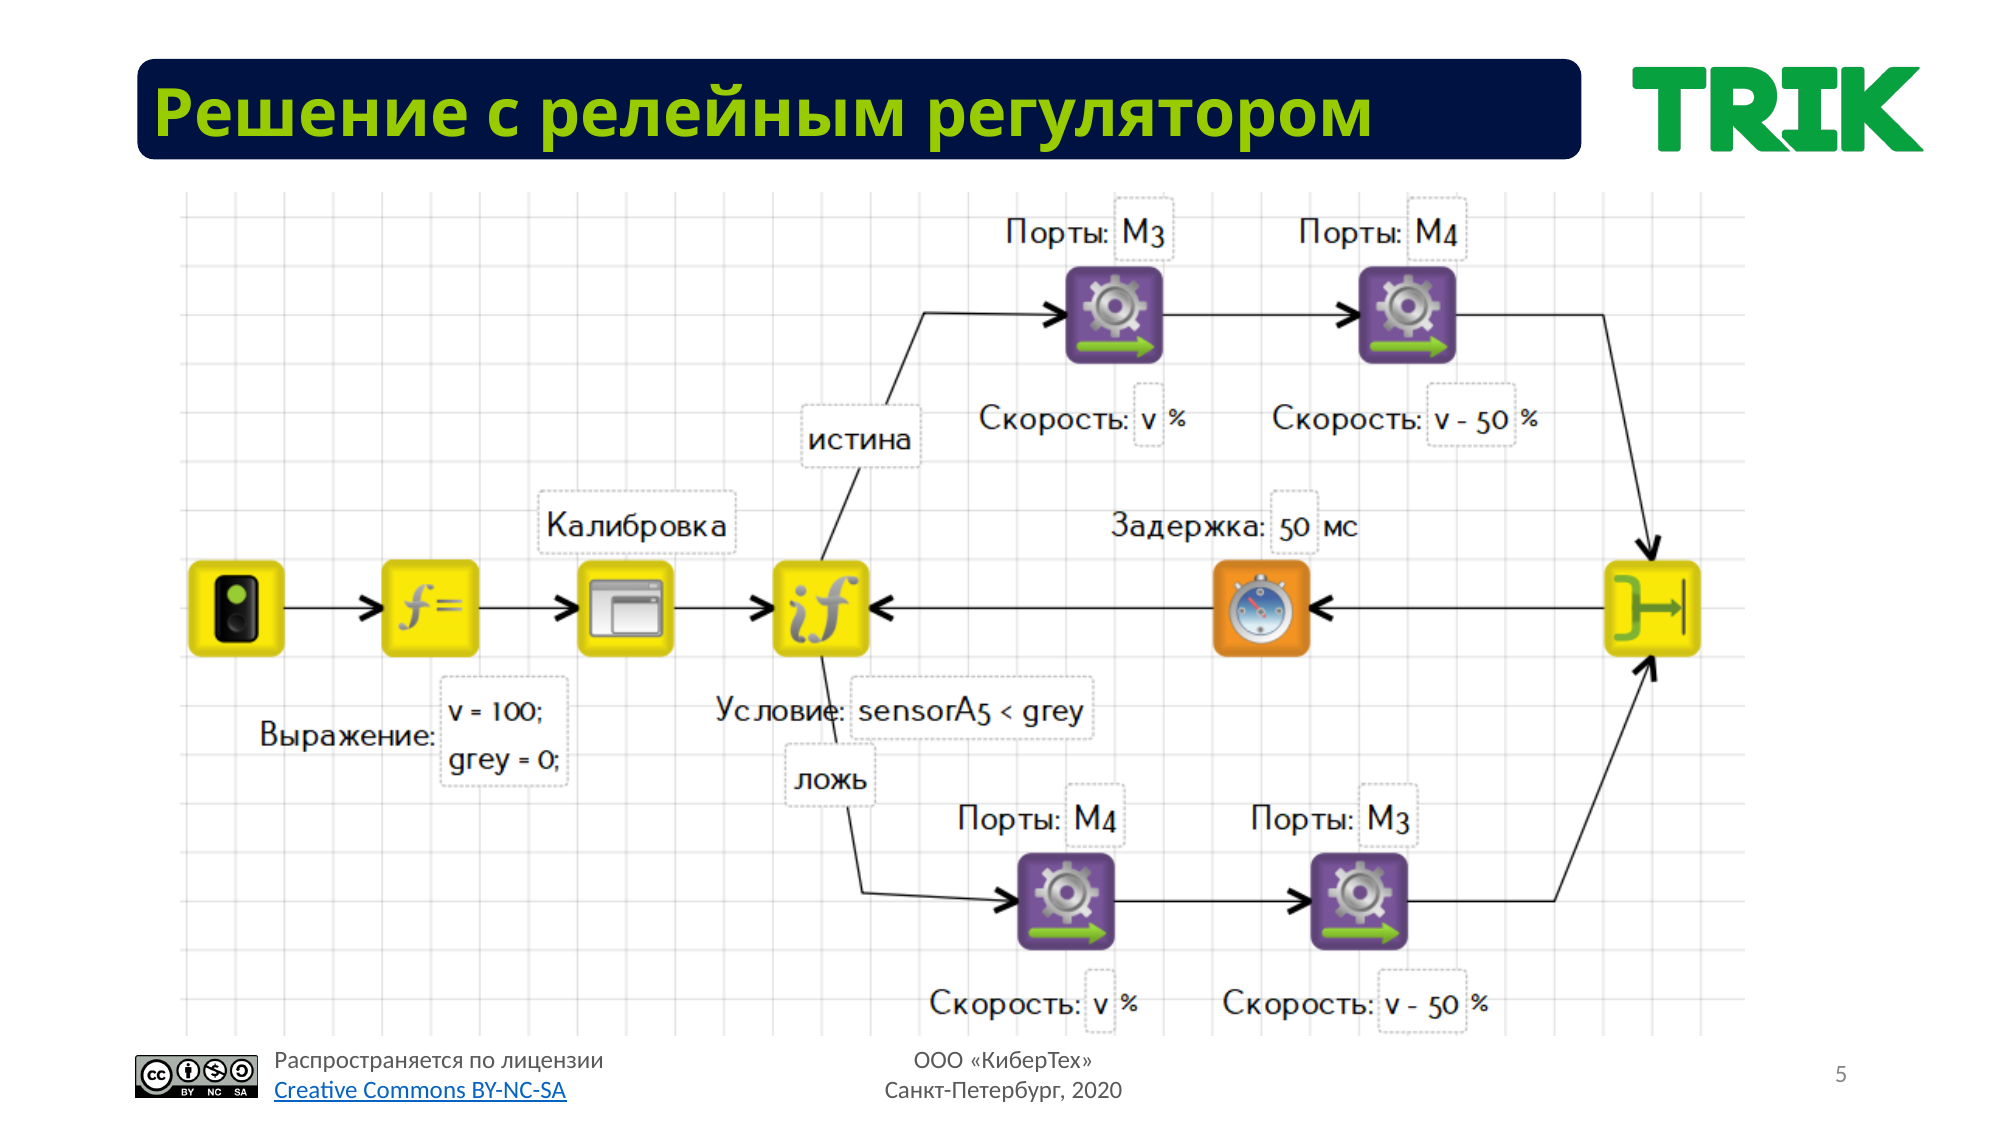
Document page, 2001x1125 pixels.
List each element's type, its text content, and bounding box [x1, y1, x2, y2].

picture [1631, 64, 1924, 154]
title Решение с релейным регулятором [137, 71, 1582, 172]
picture [135, 1055, 258, 1098]
slide_number 5 [1412, 1042, 1863, 1103]
picture [180, 192, 1745, 1037]
